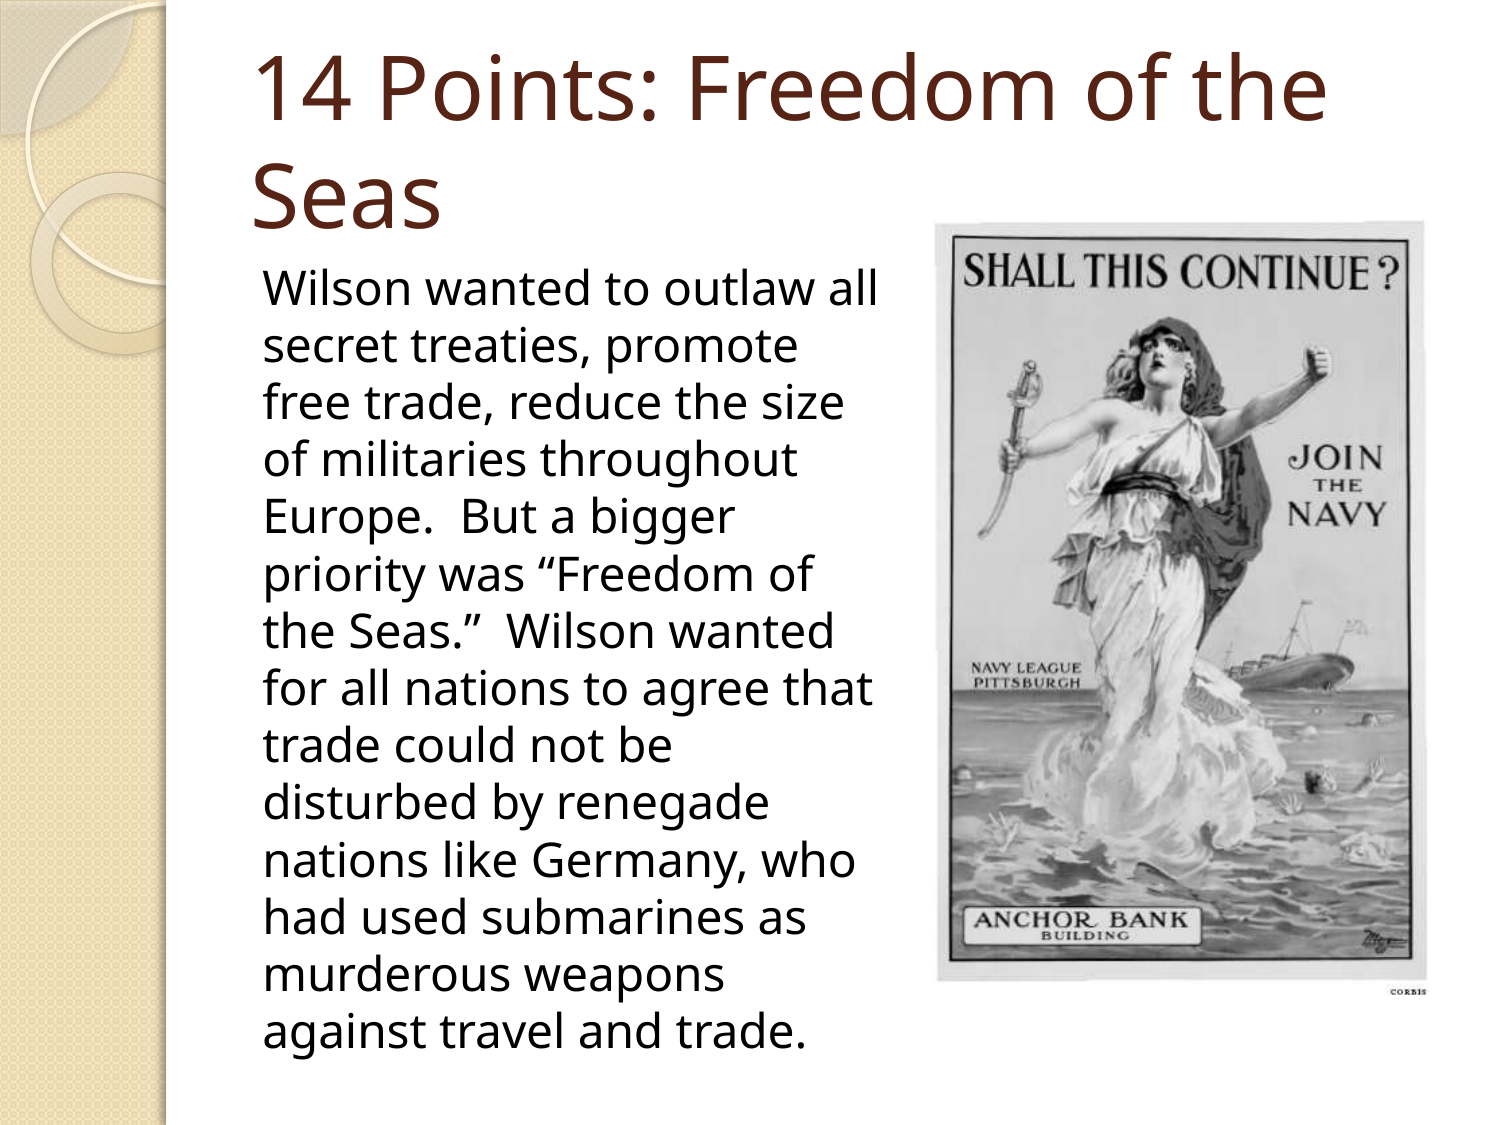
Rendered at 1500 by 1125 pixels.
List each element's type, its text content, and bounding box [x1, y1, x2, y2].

list Wilson wanted to outlaw all secret treaties, promote free trade, reduce the size of militaries throughout Europe. But a bigger priority was “Freedom of the Seas.” Wilson wanted for all nations to agree that trade could not be disturbed by renegade nations like Germany, who had used submarines as murderous weapons against travel and trade. [235, 249, 913, 1075]
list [912, 209, 1451, 1003]
title 14 Points: Freedom of the Seas [235, 45, 1466, 233]
